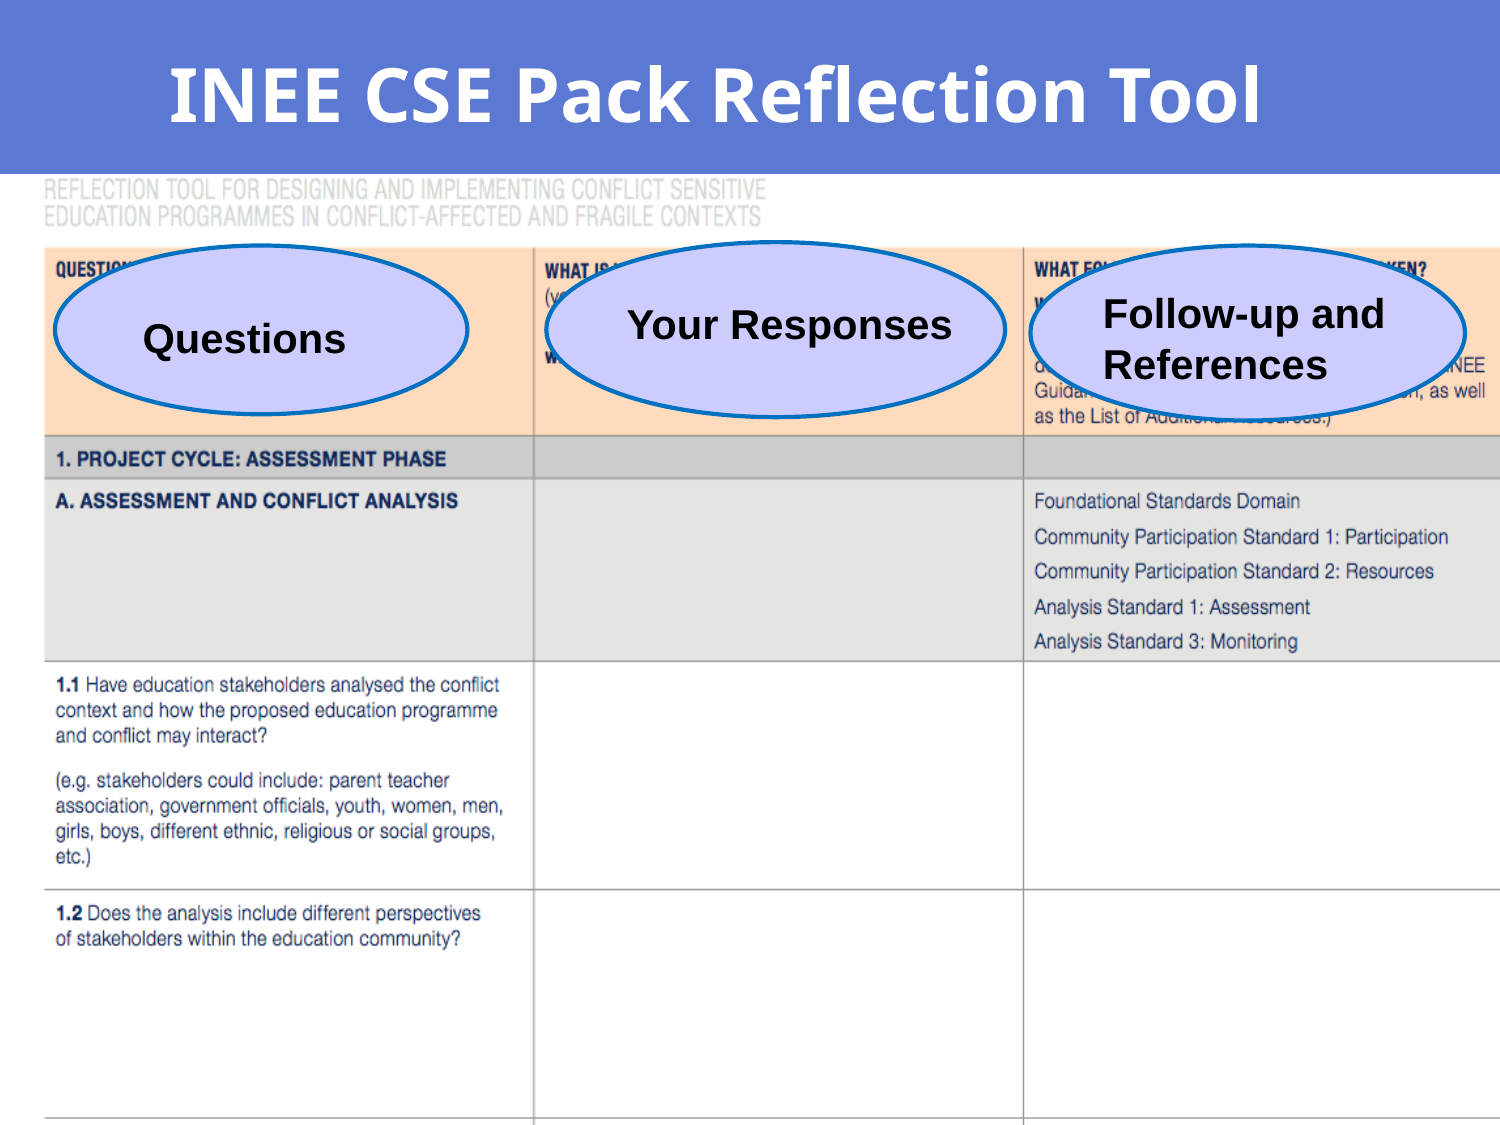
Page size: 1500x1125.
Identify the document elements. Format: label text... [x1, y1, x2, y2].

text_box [54, 245, 468, 415]
picture [0, 174, 1500, 1125]
title INEE CSE Pack Reflection Tool [0, 50, 1434, 135]
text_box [546, 241, 1006, 418]
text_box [1030, 245, 1479, 421]
